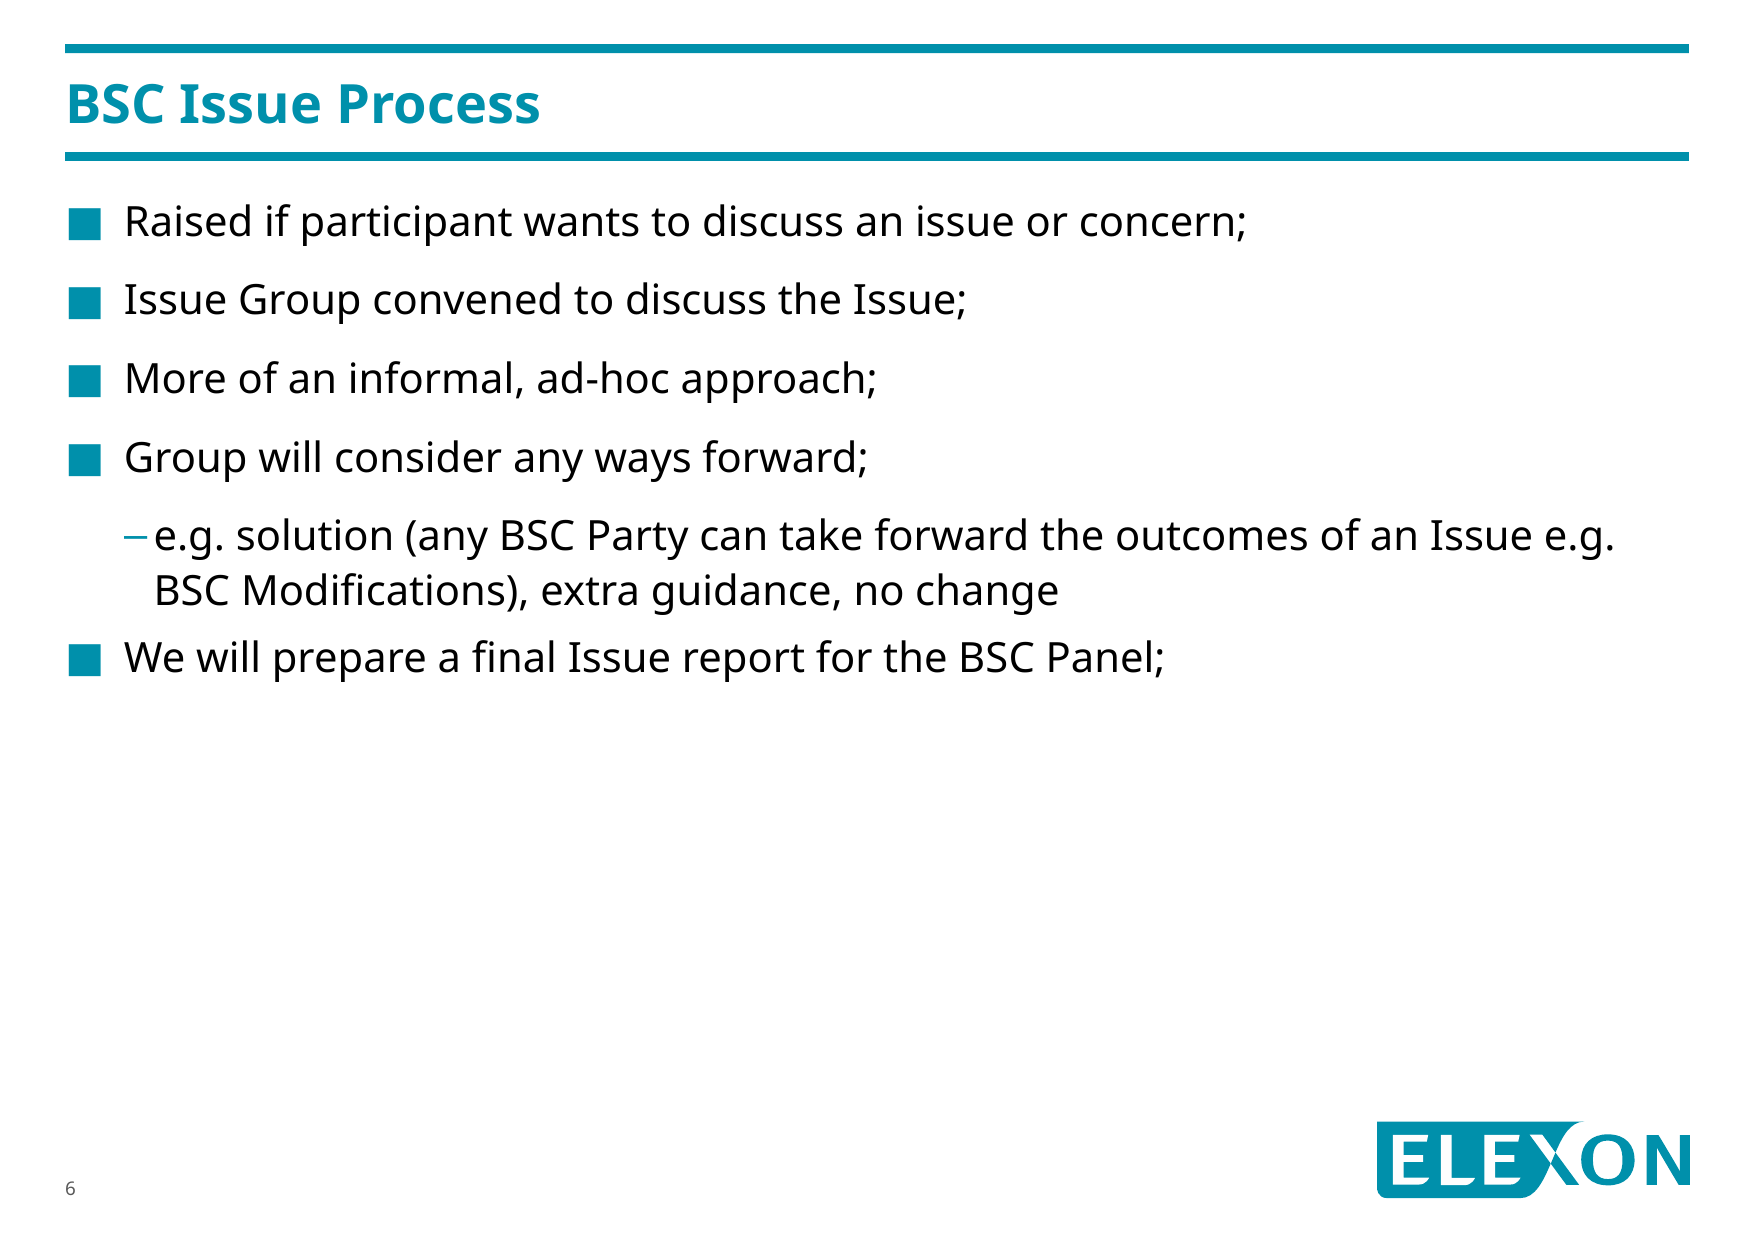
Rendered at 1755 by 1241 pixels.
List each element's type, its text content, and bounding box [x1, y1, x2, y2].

list Raised if participant wants to discuss an issue or concern; Issue Group convened to discuss the Issue; More of an informal, ad-hoc approach; Group will consider any ways forward; e.g. solution (any BSC Party can take forward the outcomes of an Issue e.g. BSC Modifications), extra guidance, no change We will prepare a final Issue report for the BSC Panel; [64, 189, 1689, 1099]
title BSC Issue Process [65, 69, 1689, 141]
slide_number 6 [65, 1176, 227, 1207]
